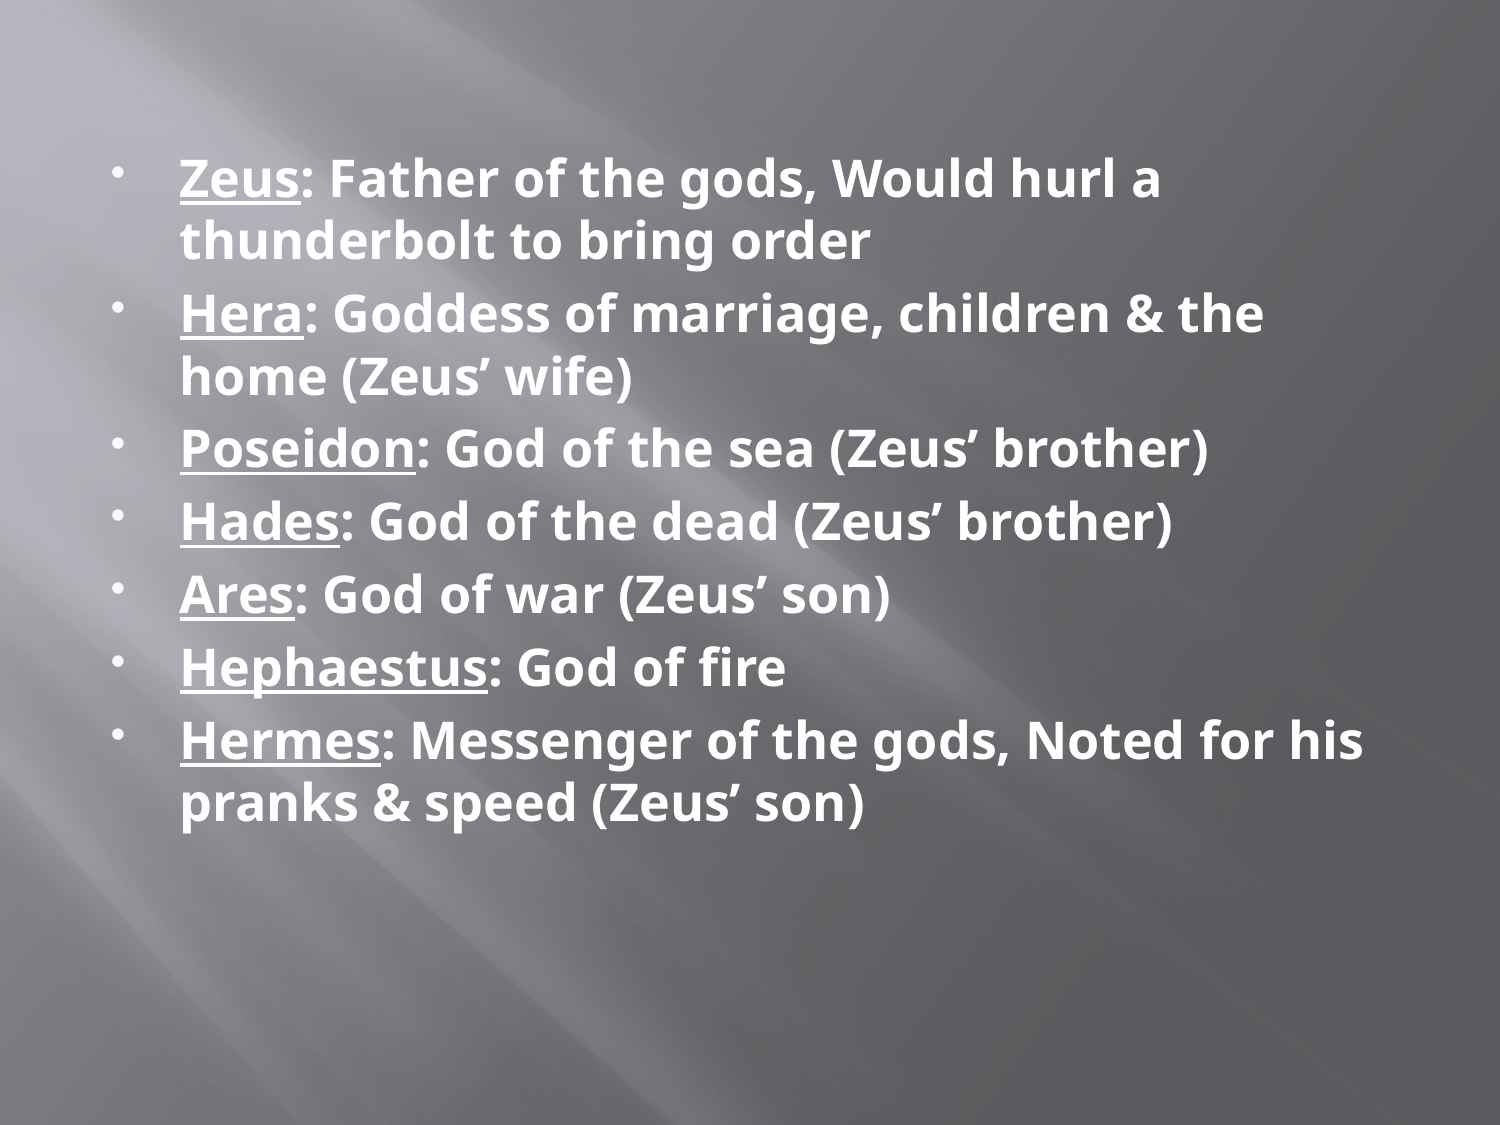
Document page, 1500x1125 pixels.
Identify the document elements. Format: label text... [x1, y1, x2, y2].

list Zeus: Father of the gods, Would hurl a thunderbolt to bring order Hera: Goddess of marriage, children & the home (Zeus’ wife) Poseidon: God of the sea (Zeus’ brother) Hades: God of the dead (Zeus’ brother) Ares: God of war (Zeus’ son) Hephaestus: God of fire Hermes: Messenger of the gods, Noted for his pranks & speed (Zeus’ son) [74, 137, 1426, 1036]
